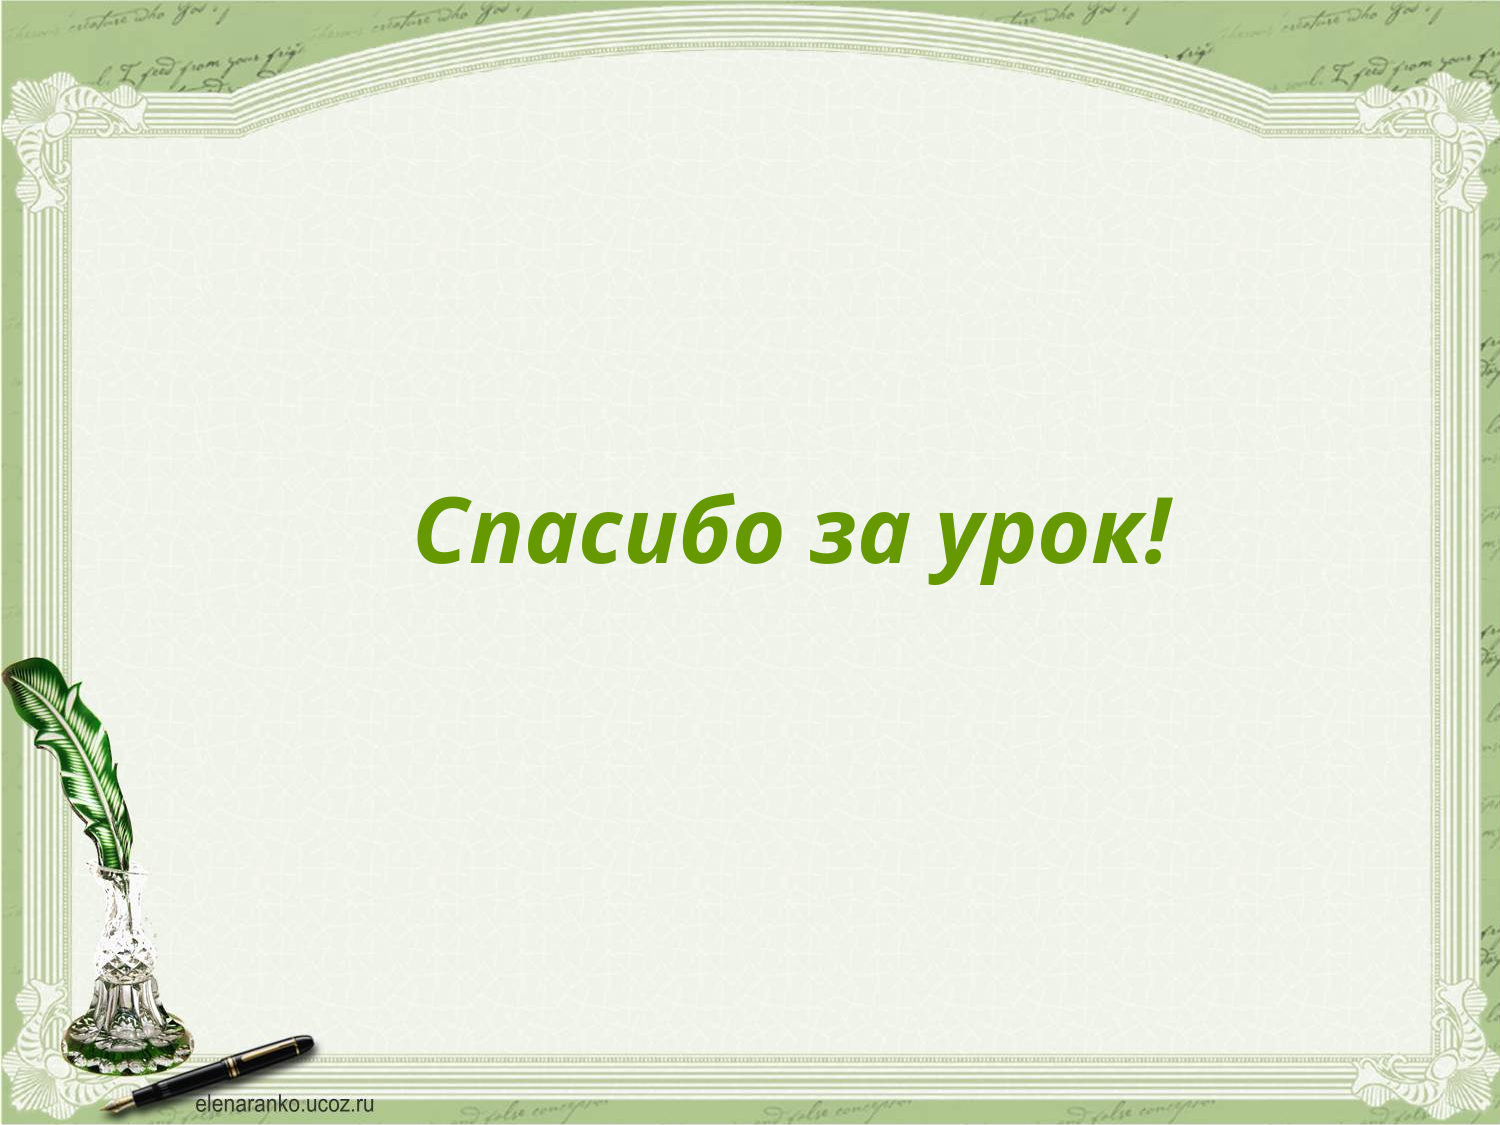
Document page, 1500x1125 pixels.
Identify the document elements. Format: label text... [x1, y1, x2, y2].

title Спасибо за урок! [117, 433, 1468, 622]
picture [0, 0, 1500, 1125]
